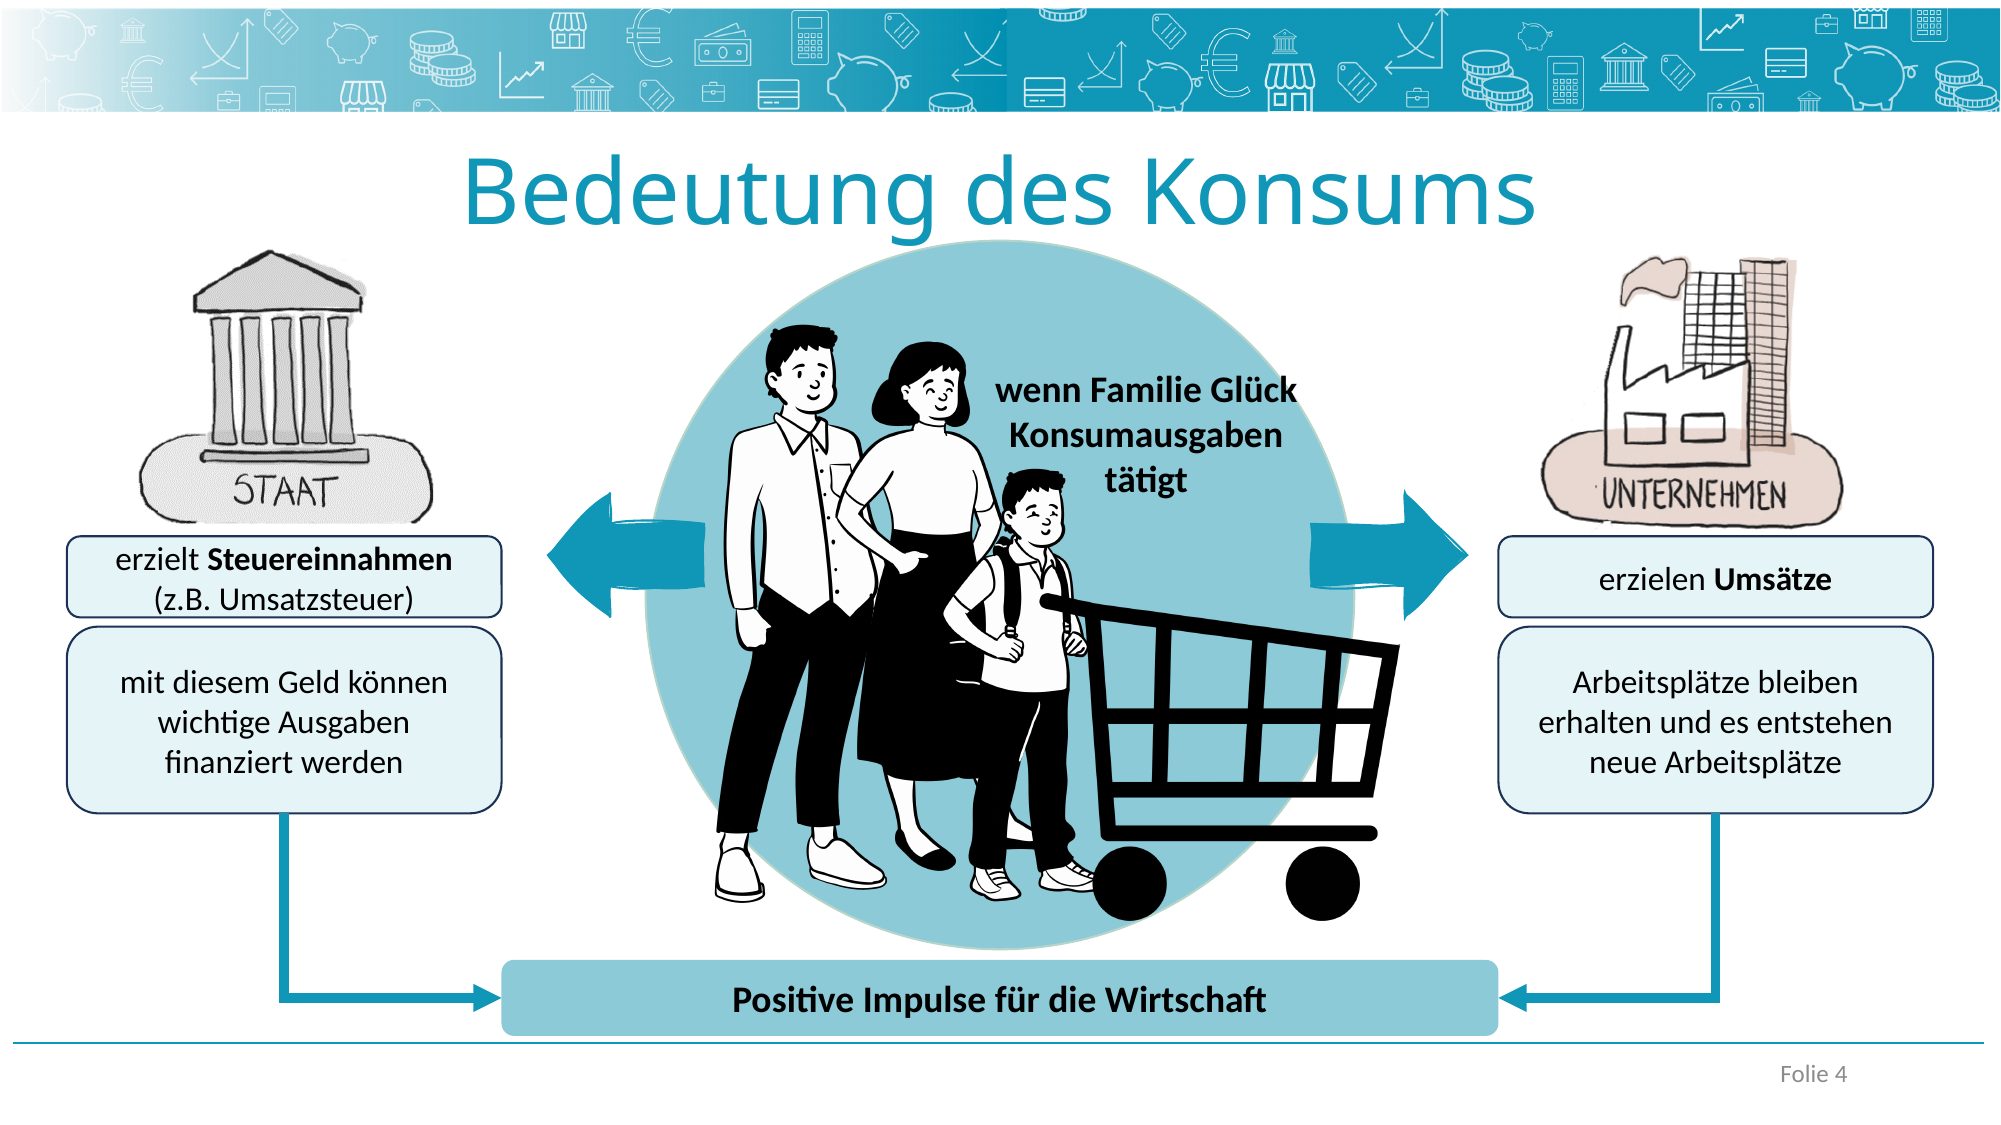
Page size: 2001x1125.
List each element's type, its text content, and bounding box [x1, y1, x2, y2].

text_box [1514, 796, 1700, 1015]
picture [970, 99, 974, 109]
picture [1006, 8, 2001, 112]
picture [125, 227, 447, 537]
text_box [547, 240, 1474, 993]
text_box erzielen Umsätze [1497, 535, 1935, 619]
text_box mit diesem Geld können wichtige Ausgaben finanziert werden [65, 625, 503, 815]
text_box Arbeitsplätze bleiben erhalten und es entstehen neue Arbeitsplätze [1497, 625, 1935, 815]
text_box Positive Impulse für die Wirtschaft [500, 958, 1500, 1037]
title Bedeutung des Konsums [137, 111, 1863, 278]
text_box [300, 796, 486, 1015]
picture [1, 8, 964, 112]
text_box erzielt Steuereinnahmen (z.B. Umsatzsteuer) [65, 535, 503, 619]
picture [1533, 247, 1863, 537]
slide_number Folie 4 [1412, 1042, 1863, 1103]
